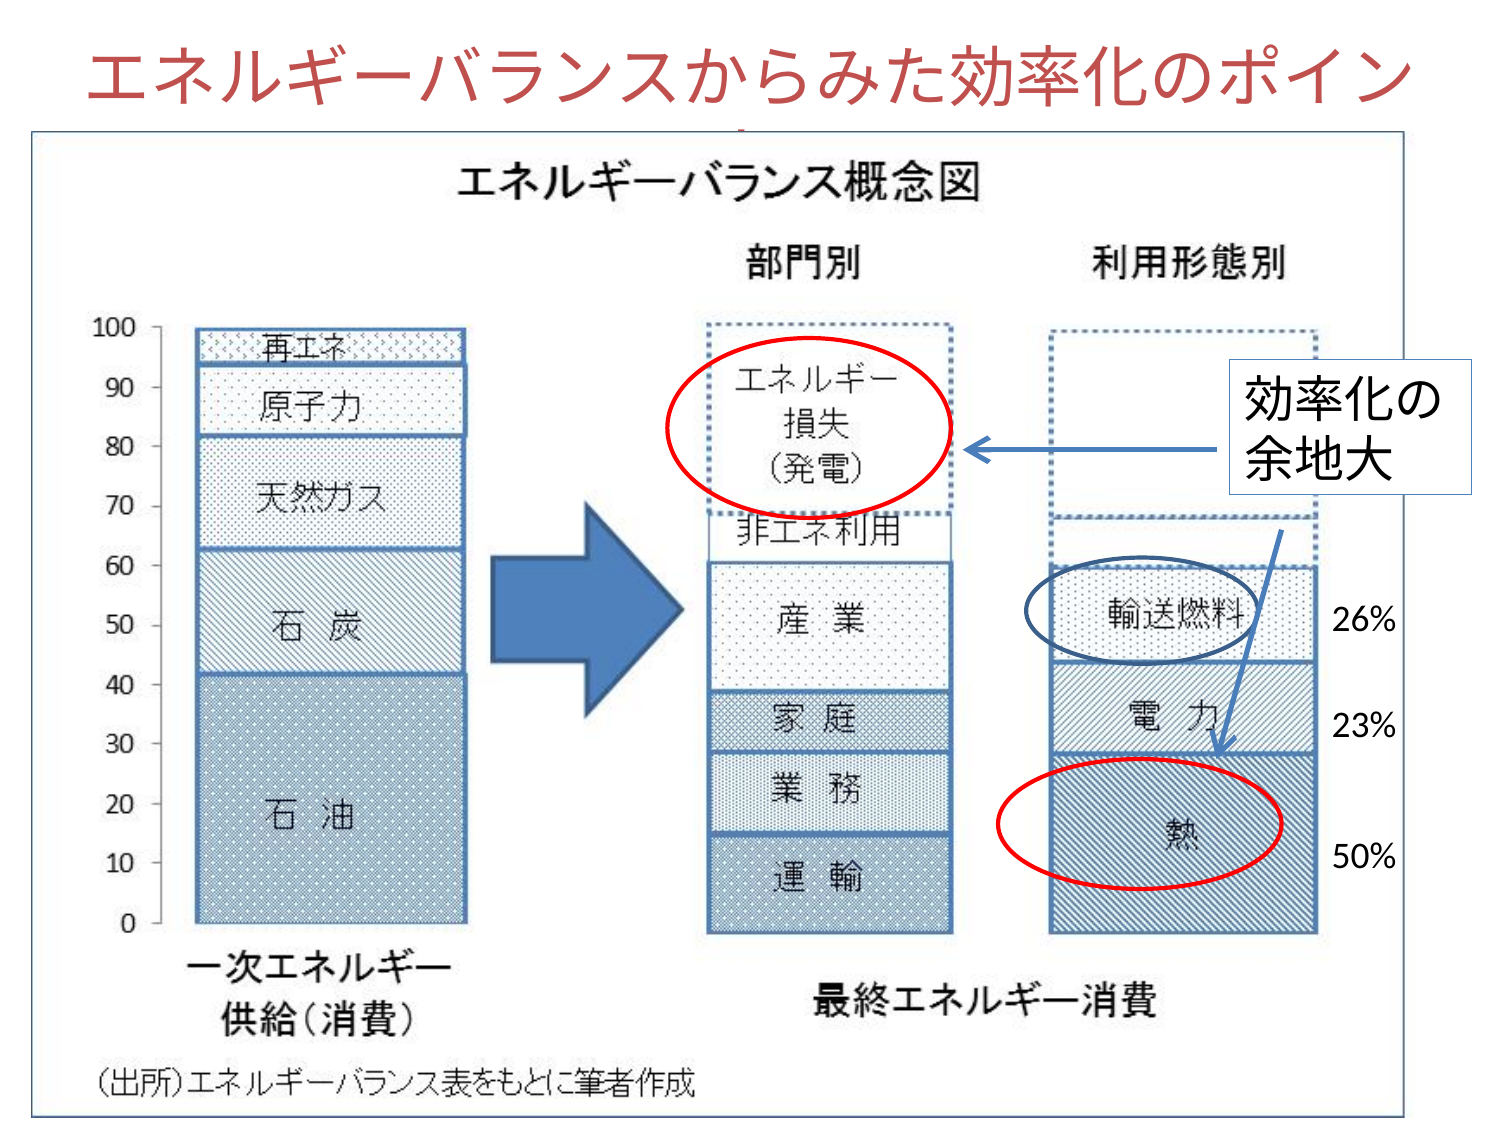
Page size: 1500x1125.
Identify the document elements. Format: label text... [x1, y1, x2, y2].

text_box エネルギーバランスからみた効率化のポイント [64, 27, 1436, 203]
picture [31, 131, 1424, 1118]
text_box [667, 337, 1473, 890]
